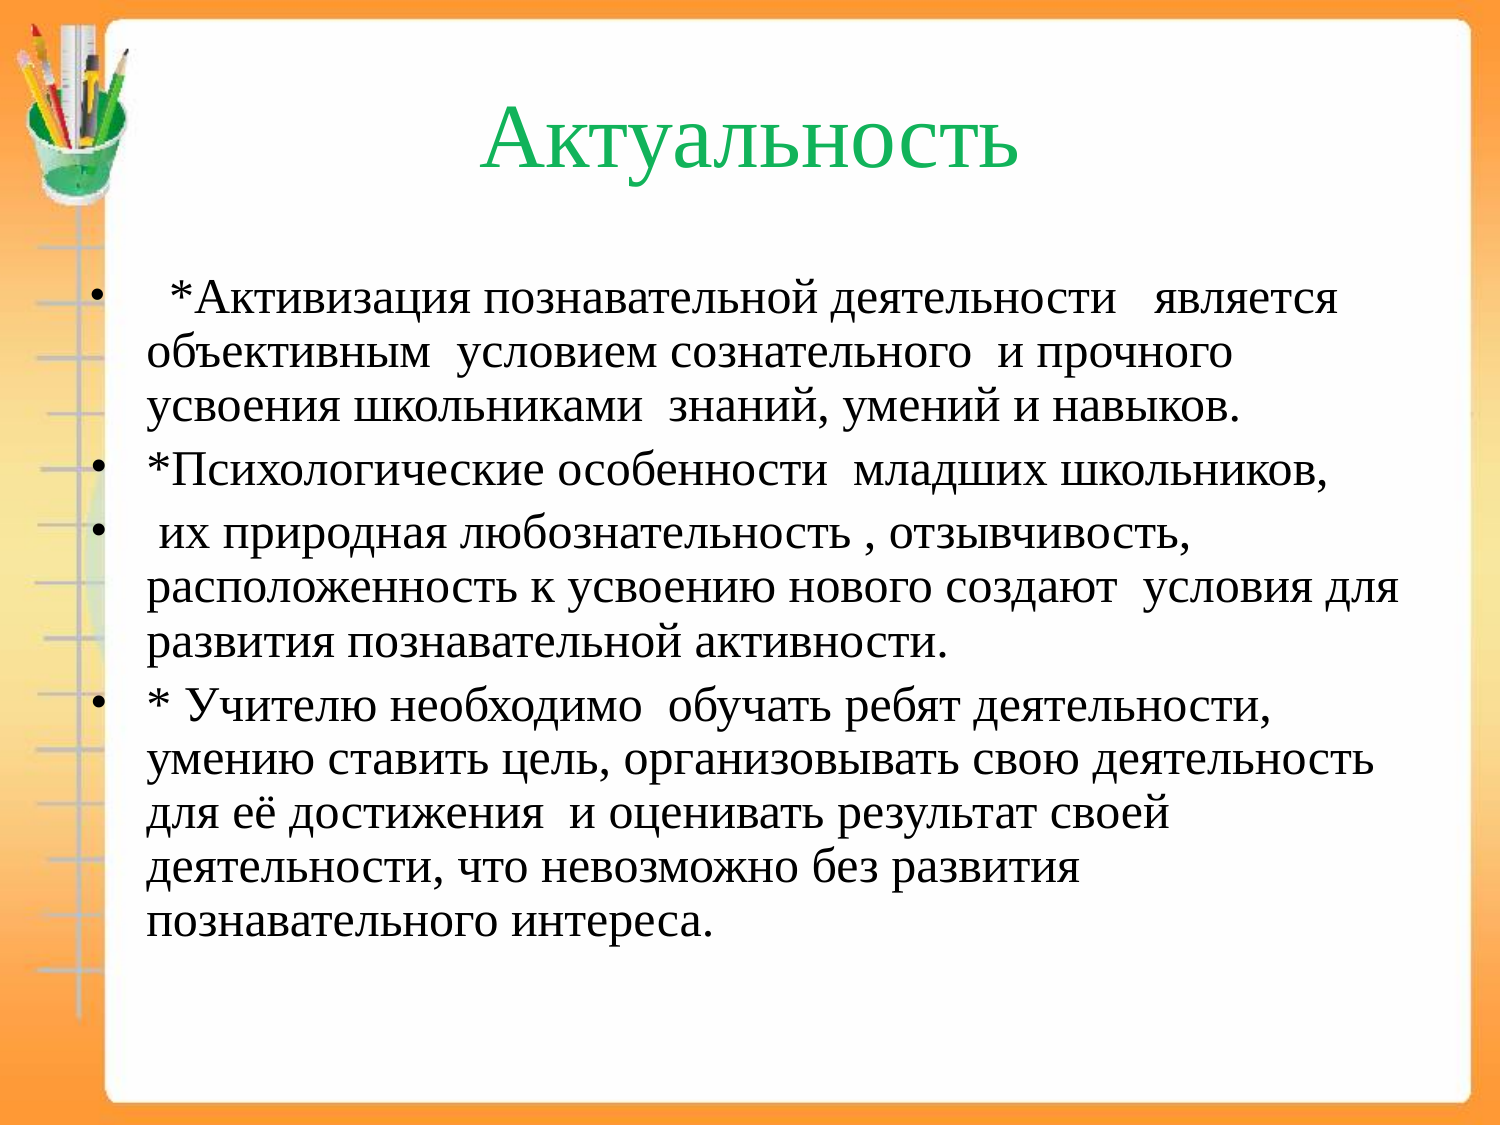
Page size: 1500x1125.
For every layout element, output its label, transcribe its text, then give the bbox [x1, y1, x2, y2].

list *Активизация познавательной деятельности является объективным условием сознательного и прочного усвоения школьниками знаний, умений и навыков. *Психологические особенности младших школьников, их природная любознательность , отзывчивость, расположенность к усвоению нового создают условия для развития познавательной активности. * Учителю необходимо обучать ребят деятельности, умению ставить цель, организовывать свою деятельность для её достижения и оценивать результат своей деятельности, что невозможно без развития познавательного интереса. [75, 262, 1425, 1005]
title Актуальность [75, 37, 1425, 225]
picture [0, 0, 1500, 1125]
